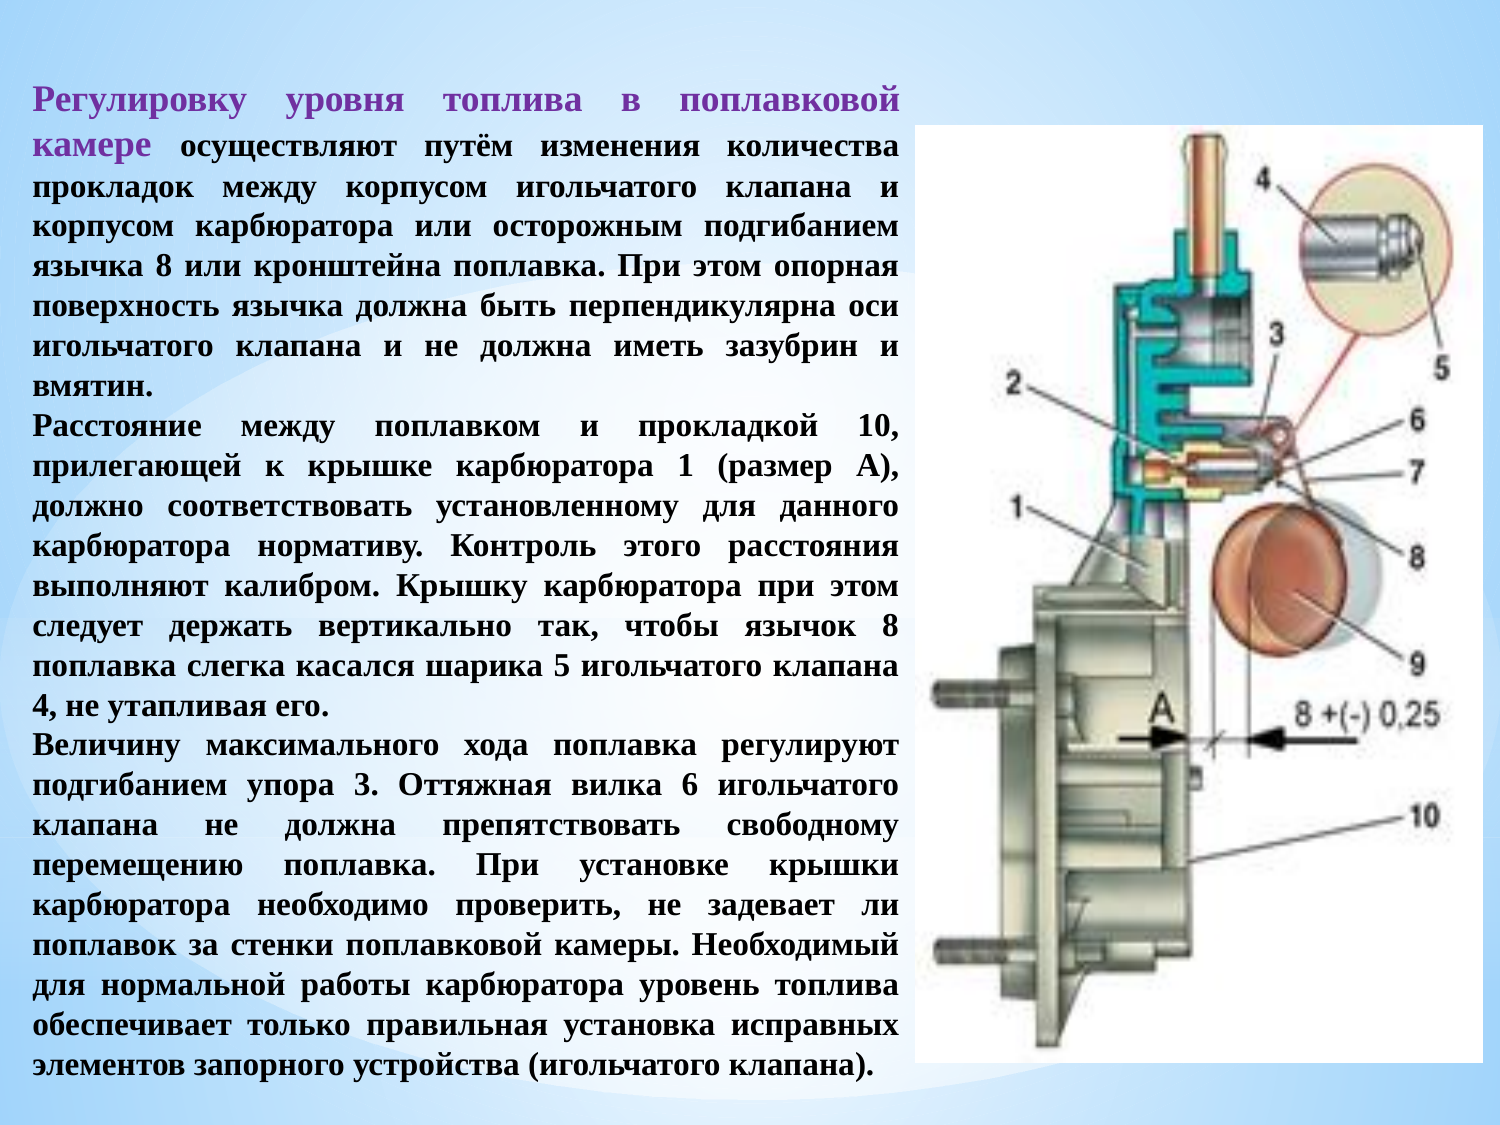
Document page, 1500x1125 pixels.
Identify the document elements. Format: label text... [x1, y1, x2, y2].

text_box Регулировку уровня топлива в поплавковой камере осуществляют путём изменения количества прокладок между корпусом игольчатого клапана и корпусом карбюратора или осторожным подгибанием язычка 8 или кронштейна поплавка. При этом опорная поверхность язычка должна быть перпендикулярна оси игольчатого клапана и не должна иметь зазубрин и вмятин. Расстояние между поплавком и прокладкой 10, прилегающей к крышке карбюратора 1 (размер А), должно соответствовать установленному для данного карбюратора нормативу. Контроль этого расстояния выполняют калибром. Крышку карбюратора при этом следует держать вертикально так, чтобы язычок 8 поплавка слегка касался шарика 5 игольчатого клапана 4, не утапливая его. Величину максимального хода поплавка регулируют подгибанием упора 3. Оттяжная вилка 6 игольчатого клапана не должна препятствовать свободному перемещению поплавка. При установке крышки карбюратора необходимо проверить, не задевает ли поплавок за стенки поплавковой камеры. Необходимый для нормальной работы карбюратора уровень топлива обеспечивает только правильная установка исправных элементов запорного устройства (игольчатого клапана). [17, 66, 916, 1090]
picture [915, 125, 1483, 1064]
